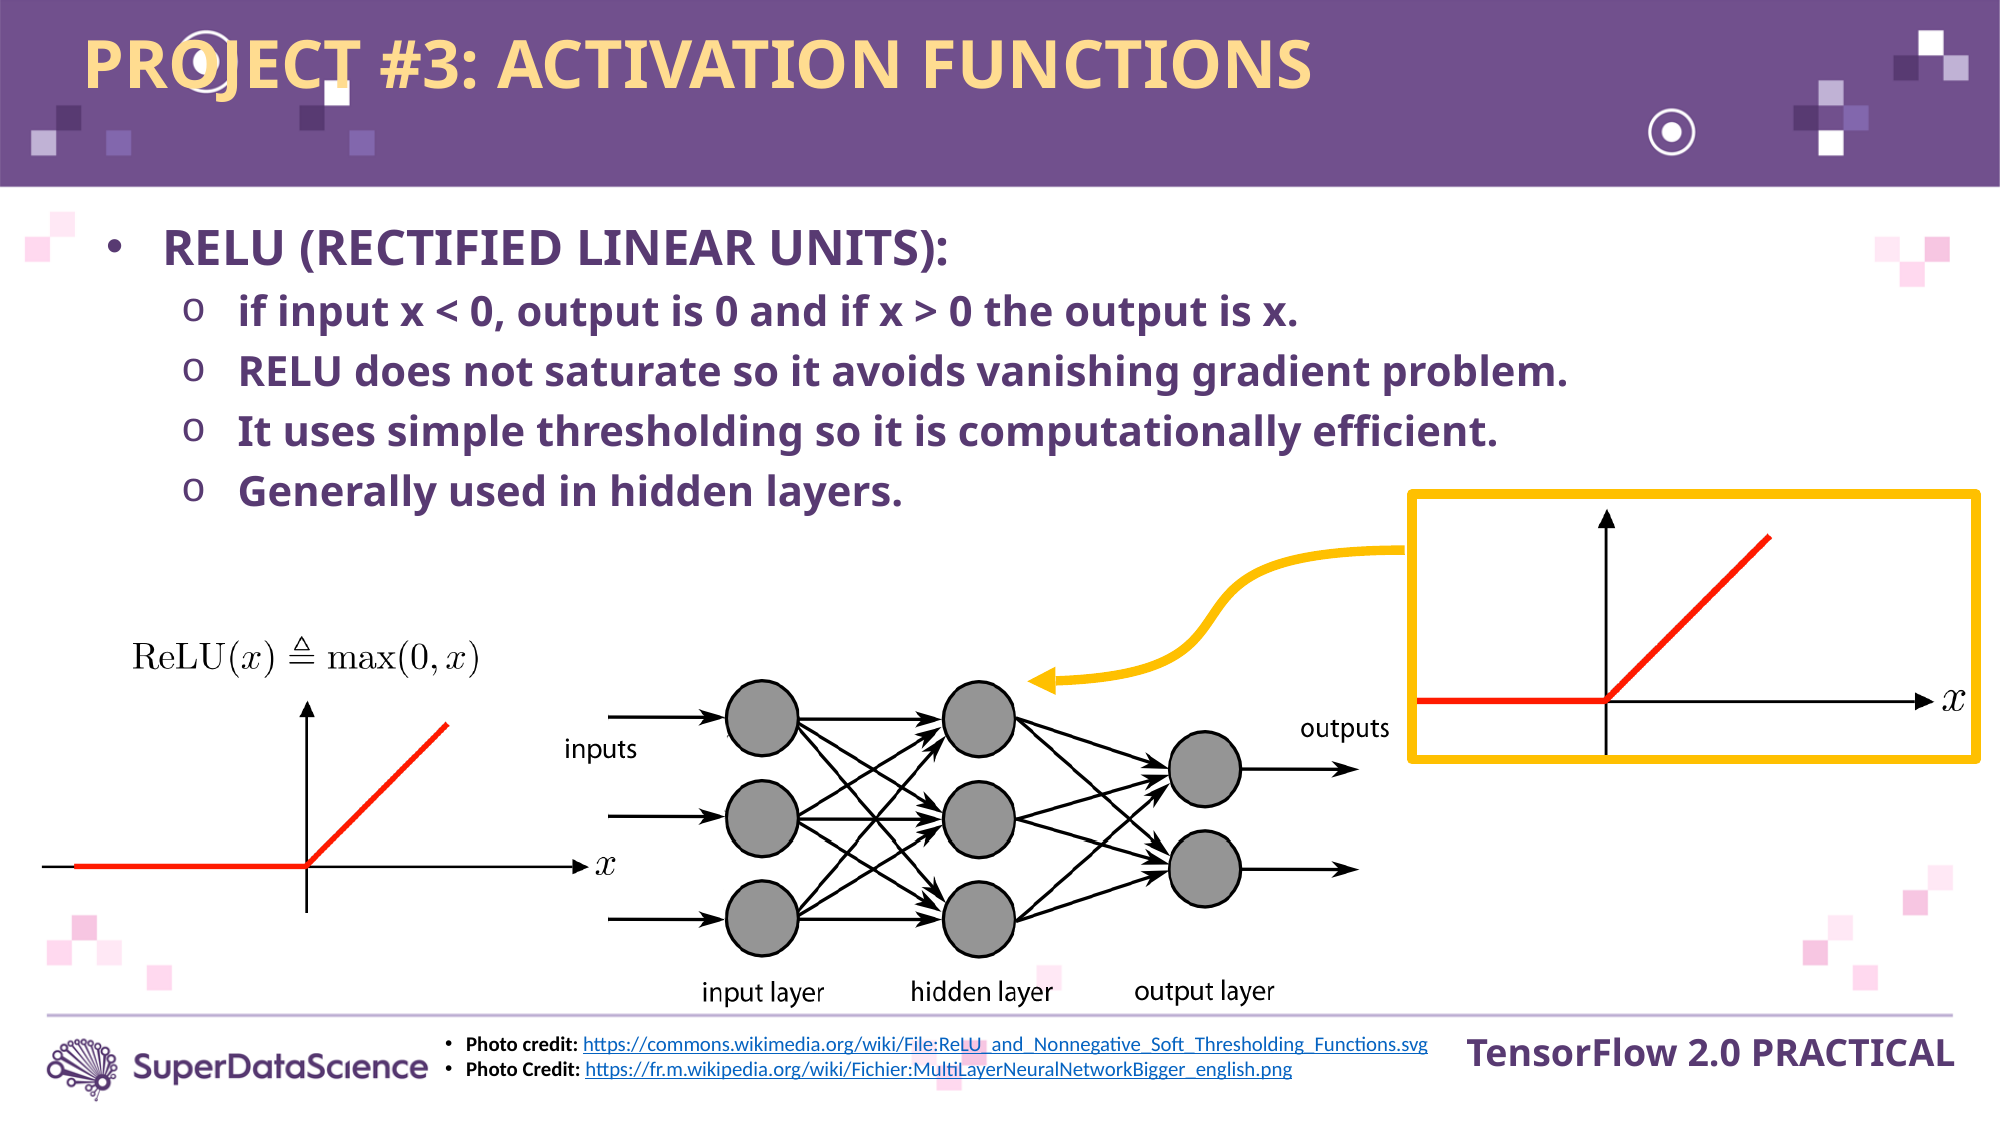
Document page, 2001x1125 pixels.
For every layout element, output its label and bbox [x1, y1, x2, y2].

text_box [1027, 550, 1405, 682]
picture [0, 0, 2000, 1125]
